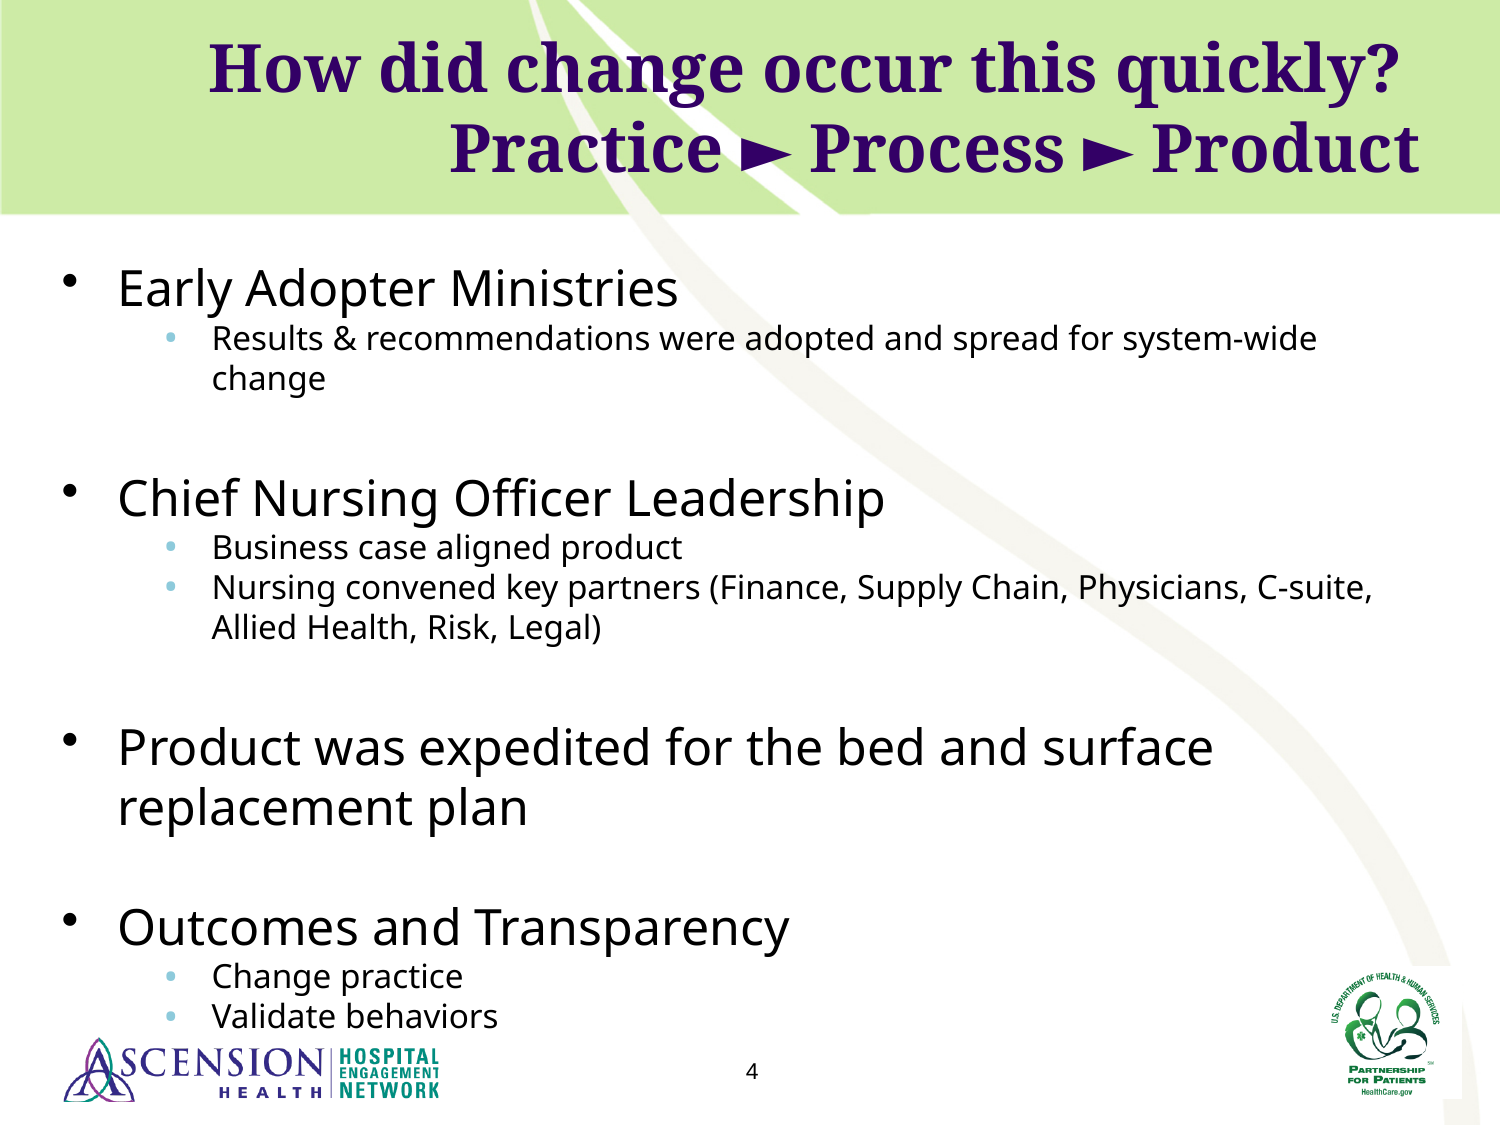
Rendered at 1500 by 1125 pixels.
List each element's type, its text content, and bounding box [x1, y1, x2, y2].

slide_number 4 [577, 1049, 928, 1105]
list Early Adopter Ministries Results & recommendations were adopted and spread for system-wide change Chief Nursing Officer Leadership Business case aligned product Nursing convened key partners (Finance, Supply Chain, Physicians, C-suite, Allied Health, Risk, Legal) Product was expedited for the bed and surface replacement plan Outcomes and Transparency Change practice Validate behaviors [46, 249, 1434, 1014]
picture [0, 0, 1500, 1125]
title How did change occur this quickly? Practice ► Process ► Product [49, 39, 1437, 173]
